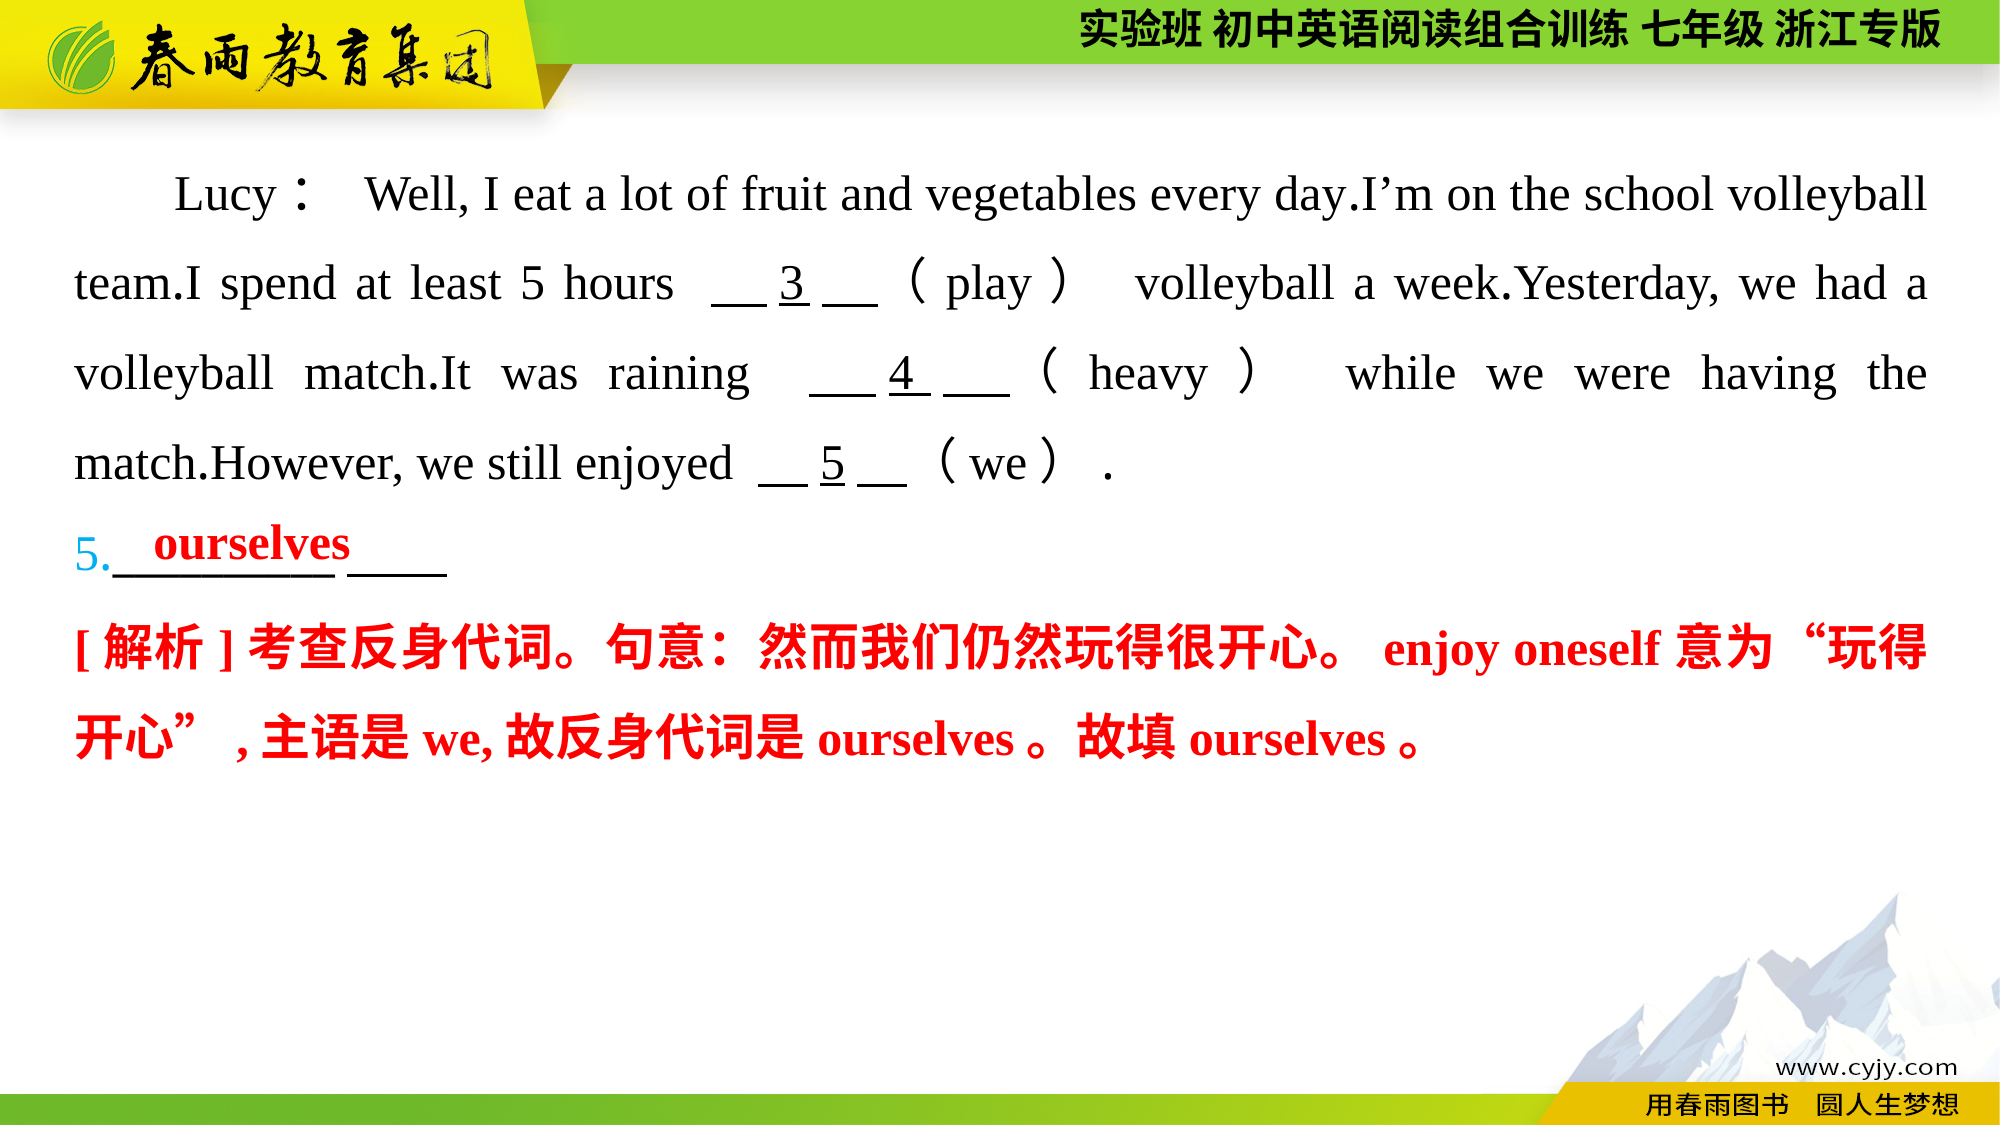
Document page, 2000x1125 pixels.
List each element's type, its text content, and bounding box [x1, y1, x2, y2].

text_box [解析]考查反身代词。句意：然而我们仍然玩得很开心。enjoy oneself意为“玩得开心”,主语是we,故反身代词是ourselves。故填ourselves。 [59, 577, 1944, 773]
list Lucy： Well, I eat a lot of fruit and vegetables every day.I’m on the school volleyball team.I spend at least 5 hours 3 （play） volleyball a week.Yesterday, we had a volleyball match.It was raining 4 （heavy） while we were having the match.However, we still enjoyed 5 （we）. 5.__________ [59, 122, 1944, 577]
text_box ourselves [138, 501, 366, 577]
picture [0, 0, 2000, 1125]
